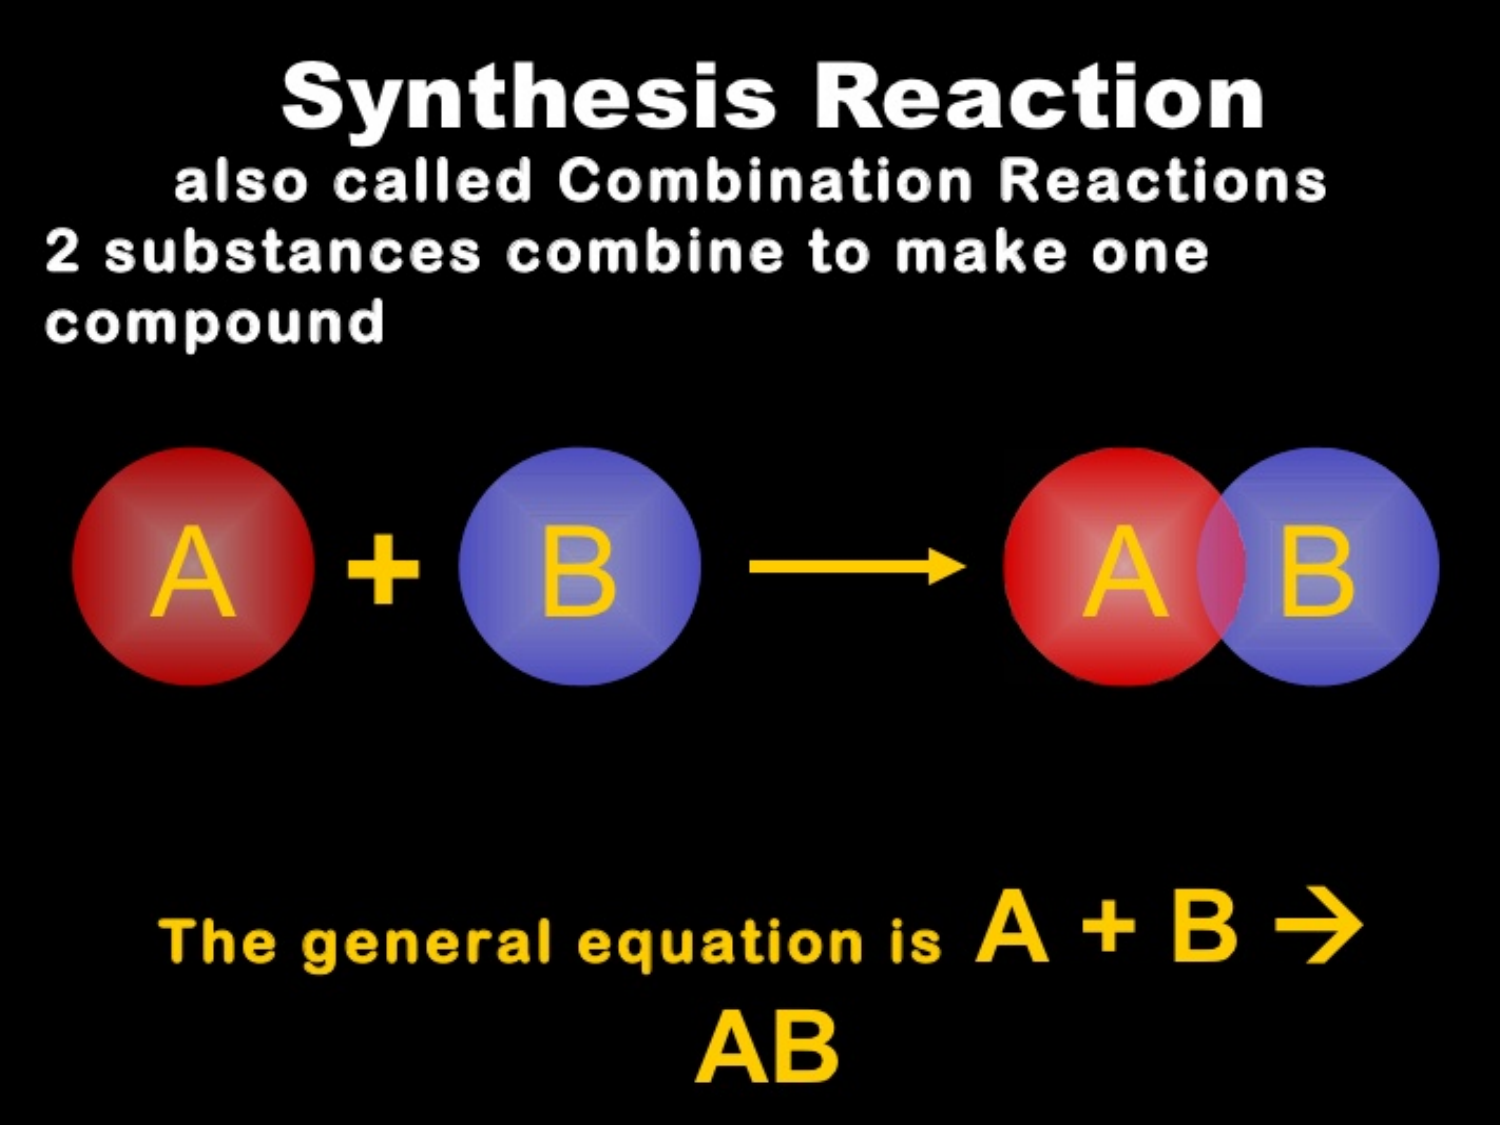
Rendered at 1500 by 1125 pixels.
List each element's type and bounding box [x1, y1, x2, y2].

list [0, 0, 1500, 1125]
